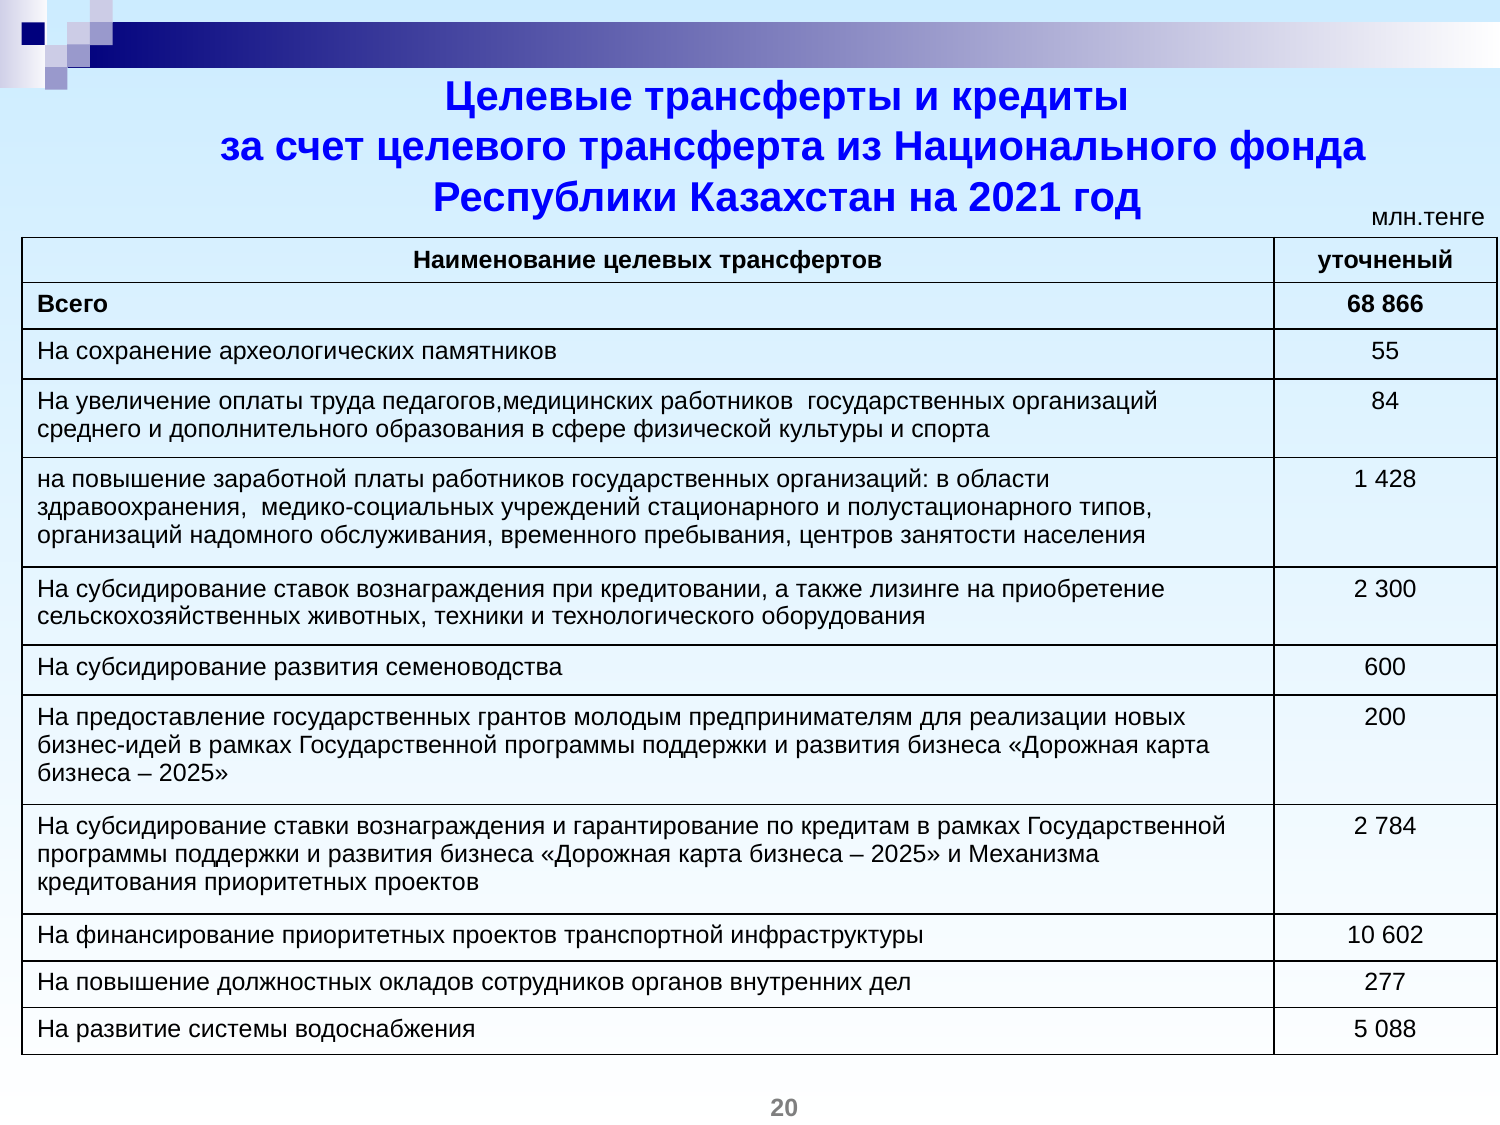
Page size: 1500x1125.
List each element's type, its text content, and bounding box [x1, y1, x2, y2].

table_cell Всего [23, 283, 1273, 328]
table_cell 277 [1275, 962, 1496, 1007]
table_cell На финансирование приоритетных проектов транспортной инфраструктуры [23, 915, 1273, 960]
table_cell 84 [1275, 380, 1496, 457]
table_cell На увеличение оплаты труда педагогов,медицинских работников государственных организаций среднего и дополнительного образования в сфере физической культуры и спорта [23, 380, 1273, 457]
table_cell На развитие системы водоснабжения [23, 1008, 1273, 1054]
table_cell 200 [1275, 696, 1496, 804]
table_cell 1 428 [1275, 458, 1496, 566]
table_cell На предоставление государственных грантов молодым предпринимателям для реализации новых бизнес-идей в рамках Государственной программы поддержки и развития бизнеса «Дорожная карта бизнеса – 2025» [23, 696, 1273, 804]
title Целевые трансферты и кредиты за счет целевого трансферта из Национального фонда Республики Казахстан на 2021 год [71, 93, 1500, 196]
table_cell 600 [1275, 646, 1496, 694]
table_cell 55 [1275, 330, 1496, 378]
table_cell 10 602 [1275, 915, 1496, 960]
table_header уточненый [1275, 238, 1496, 282]
table_cell На субсидирование ставок вознаграждения при кредитовании, а также лизинге на приобретение сельскохозяйственных животных, техники и технологического оборудования [23, 568, 1273, 644]
table_cell На сохранение археологических памятников [23, 330, 1273, 378]
table_cell На субсидирование развития семеноводства [23, 646, 1273, 694]
text_box 20 [634, 1088, 935, 1125]
table_cell На субсидирование ставки вознаграждения и гарантирование по кредитам в рамках Государственной программы поддержки и развития бизнеса «Дорожная карта бизнеса – 2025» и Механизма кредитования приоритетных проектов [23, 805, 1273, 913]
table_cell 5 088 [1275, 1008, 1496, 1054]
table_cell 2 784 [1275, 805, 1496, 913]
table_header Наименование целевых трансфертов [23, 238, 1273, 282]
table_cell 68 866 [1275, 283, 1496, 328]
table_cell 2 300 [1275, 568, 1496, 644]
text_box млн.тенге [1293, 197, 1500, 234]
table_cell на повышение заработной платы работников государственных организаций: в области здравоохранения, медико-социальных учреждений стационарного и полустационарного типов, организаций надомного обслуживания, временного пребывания, центров занятости населения [23, 458, 1273, 566]
table_cell На повышение должностных окладов сотрудников органов внутренних дел [23, 962, 1273, 1007]
